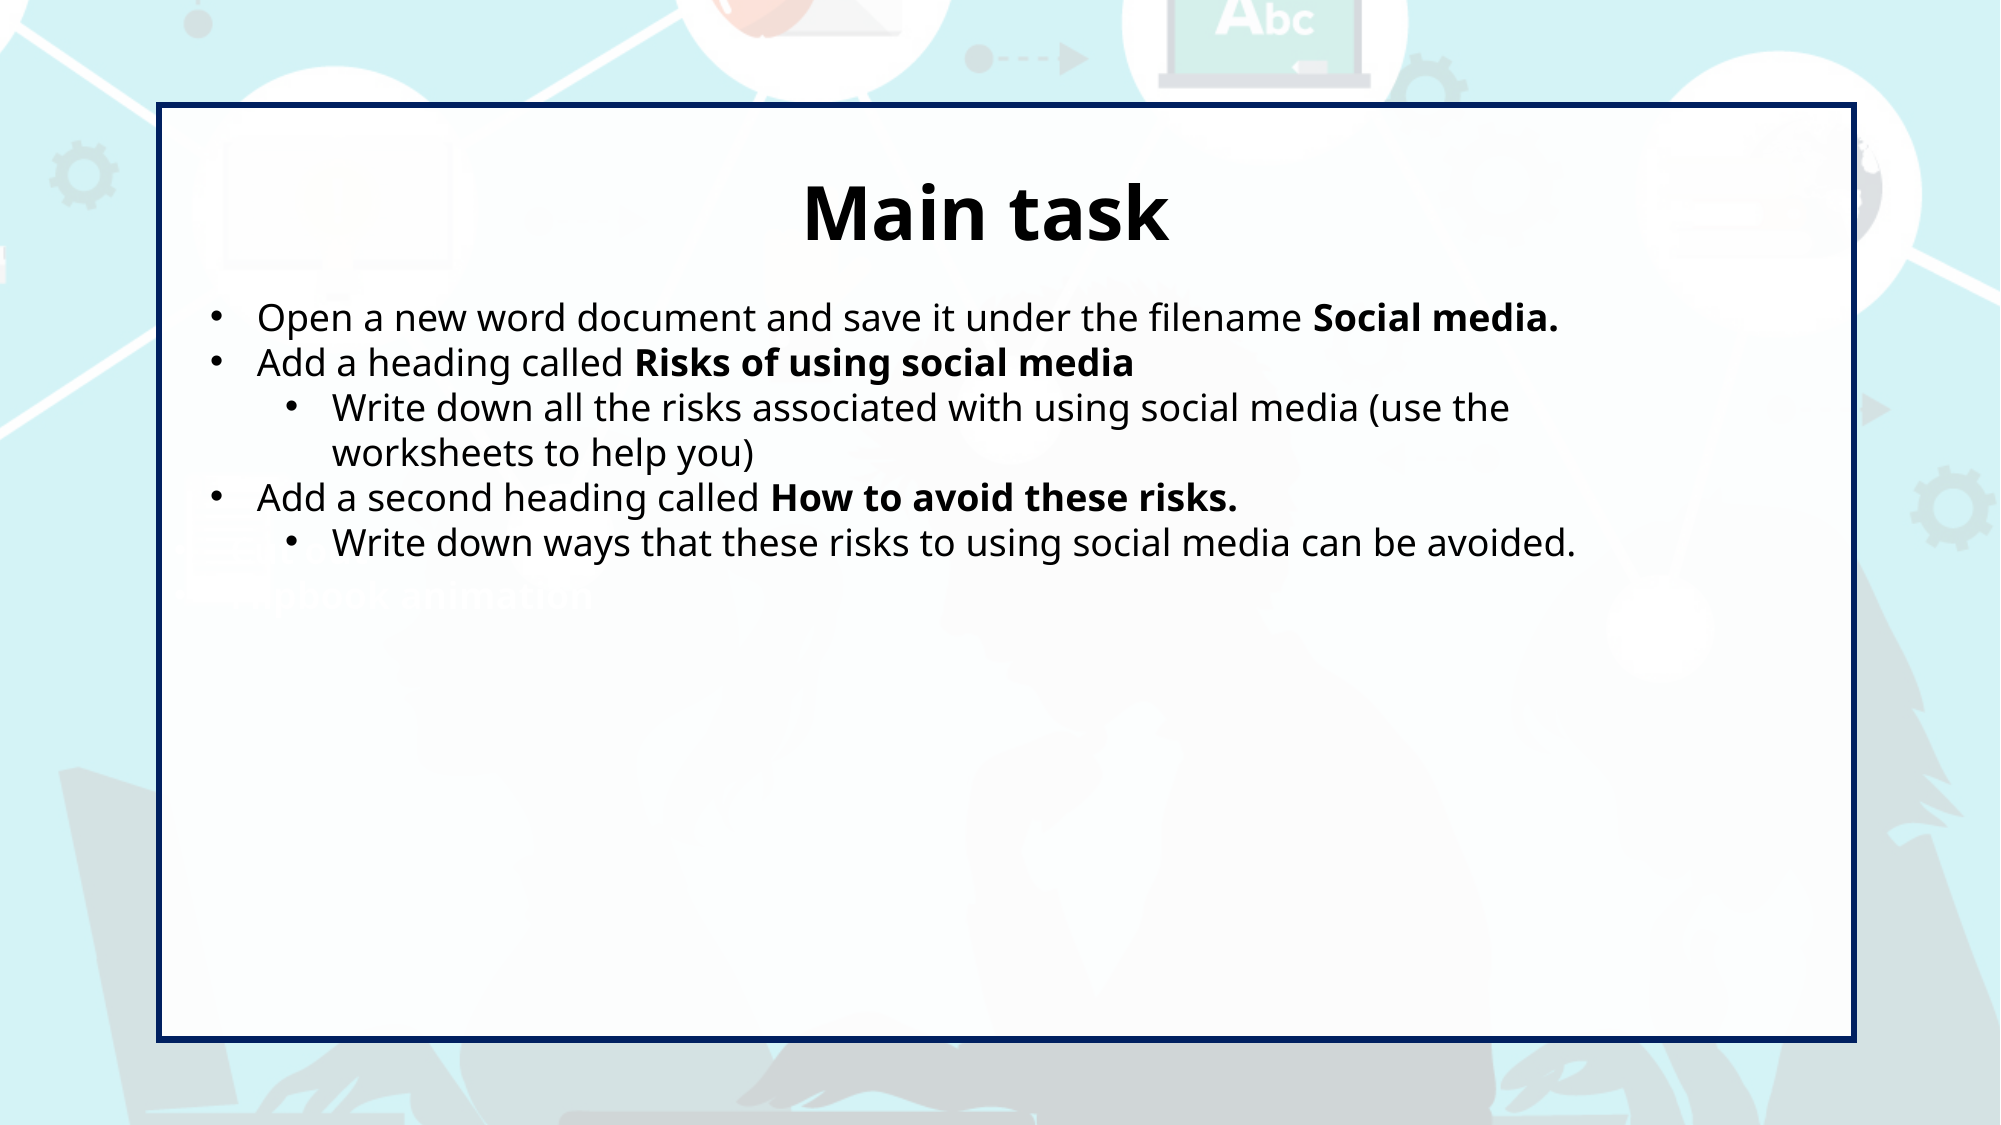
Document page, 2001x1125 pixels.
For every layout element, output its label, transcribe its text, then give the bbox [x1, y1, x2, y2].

text_box Main task [195, 158, 1776, 264]
text_box Cut out Flipbook animation [158, 104, 1855, 1041]
text_box Open a new word document and save it under the filename Social media. Add a heading called Risks of using social media Write down all the risks associated with using social media (use the worksheets to help you) Add a second heading called How to avoid these risks. Write down ways that these risks to using social media can be avoided. [195, 286, 1717, 616]
